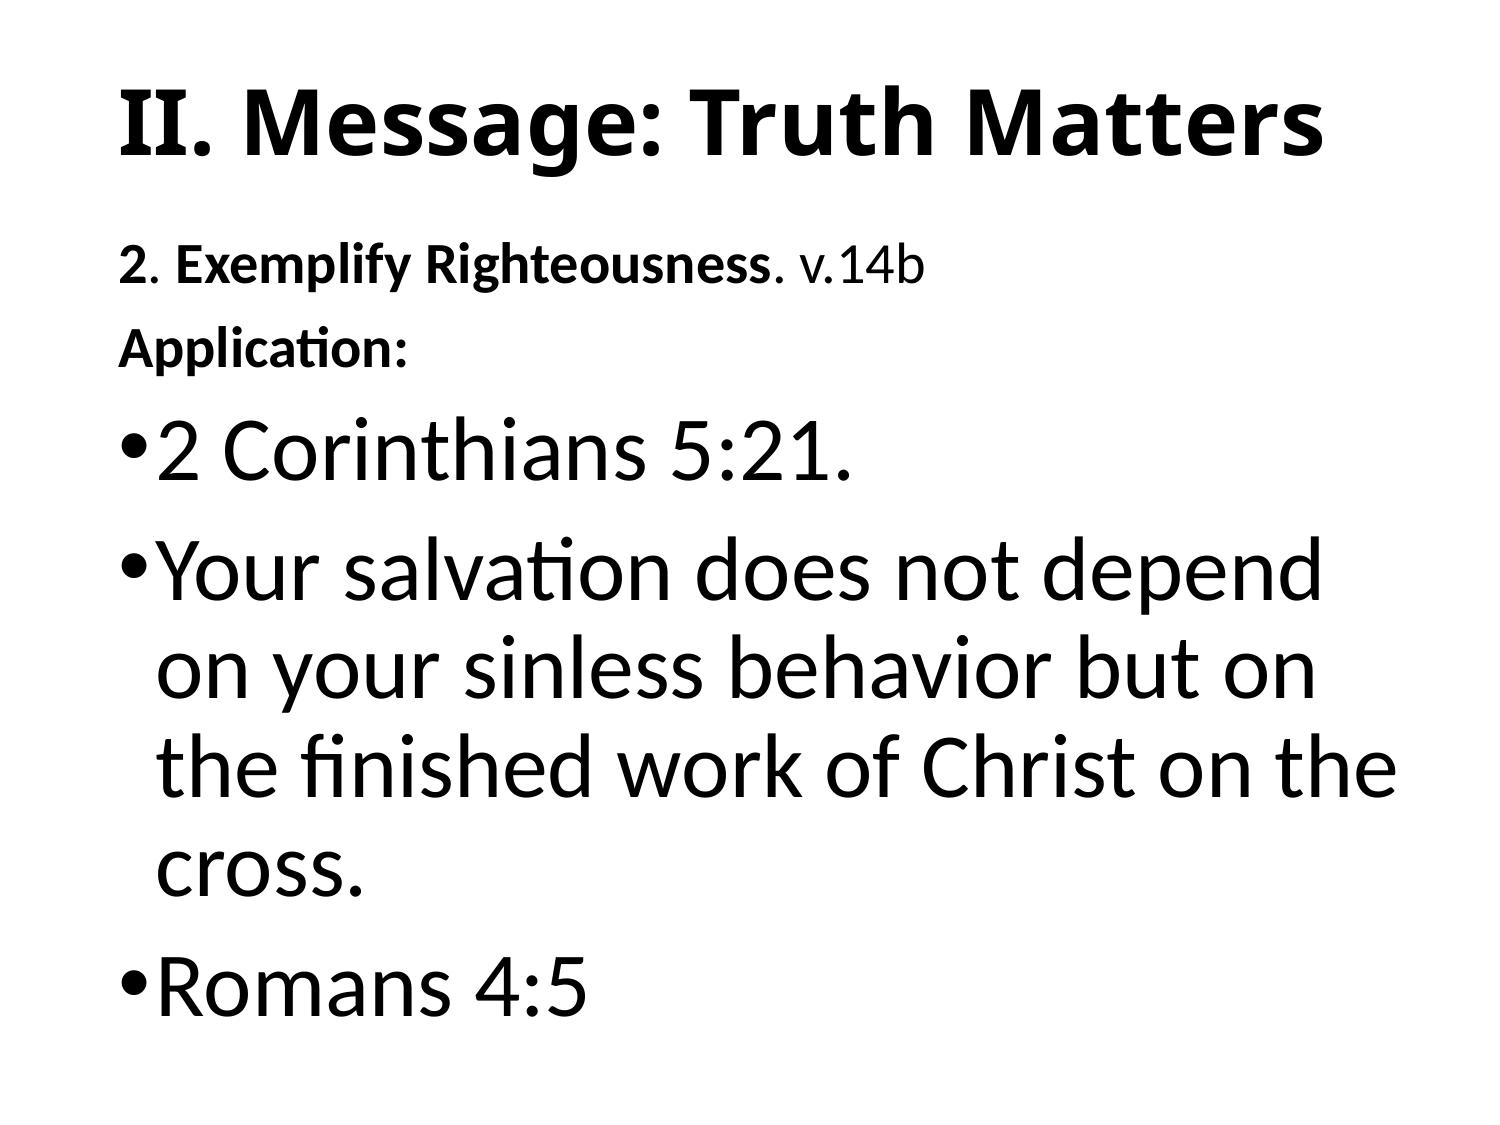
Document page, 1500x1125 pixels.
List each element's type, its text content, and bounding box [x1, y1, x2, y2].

list 2. Exemplify Righteousness. v.14b Application: 2 Corinthians 5:21. Your salvation does not depend on your sinless behavior but on the finished work of Christ on the cross. Romans 4:5 [103, 226, 1447, 940]
title II. Message: Truth Matters [103, 16, 1397, 226]
